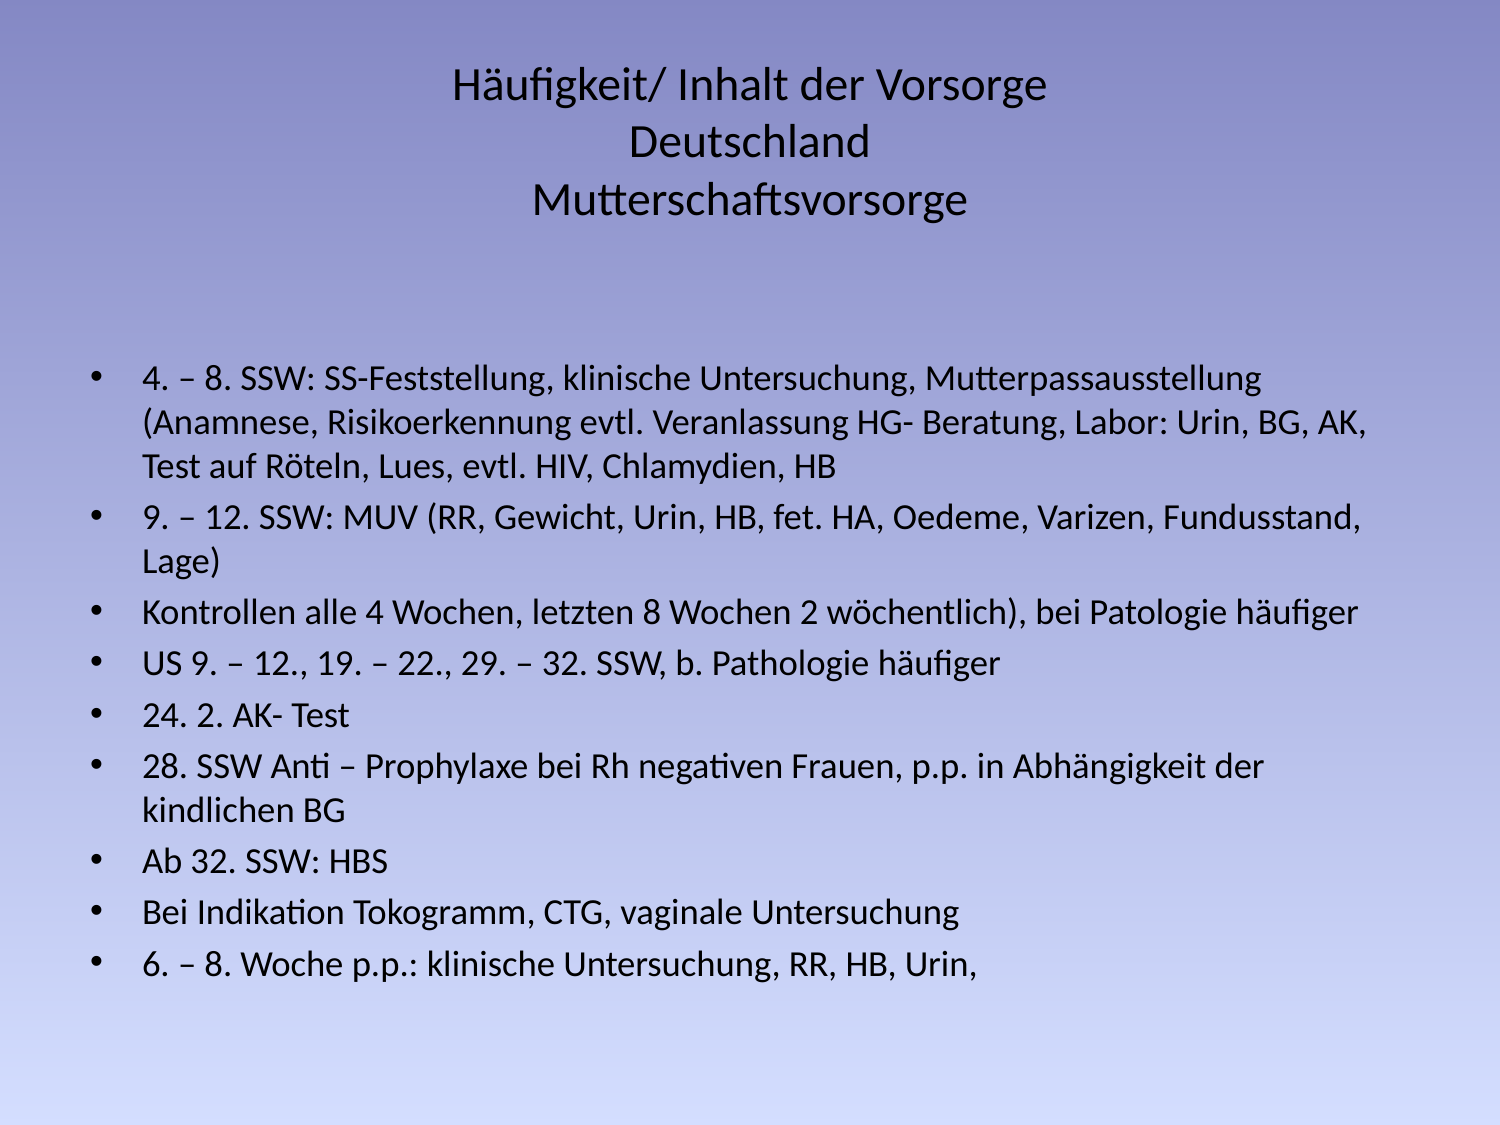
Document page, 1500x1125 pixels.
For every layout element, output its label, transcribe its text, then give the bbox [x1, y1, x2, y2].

title Häufigkeit/ Inhalt der Vorsorge Deutschland Mutterschaftsvorsorge [75, 45, 1425, 233]
list 4. – 8. SSW: SS-Feststellung, klinische Untersuchung, Mutterpassausstellung (Anamnese, Risikoerkennung evtl. Veranlassung HG- Beratung, Labor: Urin, BG, AK, Test auf Röteln, Lues, evtl. HIV, Chlamydien, HB 9. – 12. SSW: MUV (RR, Gewicht, Urin, HB, fet. HA, Oedeme, Varizen, Fundusstand, Lage) Kontrollen alle 4 Wochen, letzten 8 Wochen 2 wöchentlich), bei Patologie häufiger US 9. – 12., 19. – 22., 29. – 32. SSW, b. Pathologie häufiger 24. 2. AK- Test 28. SSW Anti – Prophylaxe bei Rh negativen Frauen, p.p. in Abhängigkeit der kindlichen BG Ab 32. SSW: HBS Bei Indikation Tokogramm, CTG, vaginale Untersuchung 6. – 8. Woche p.p.: klinische Untersuchung, RR, HB, Urin, [75, 262, 1425, 1005]
